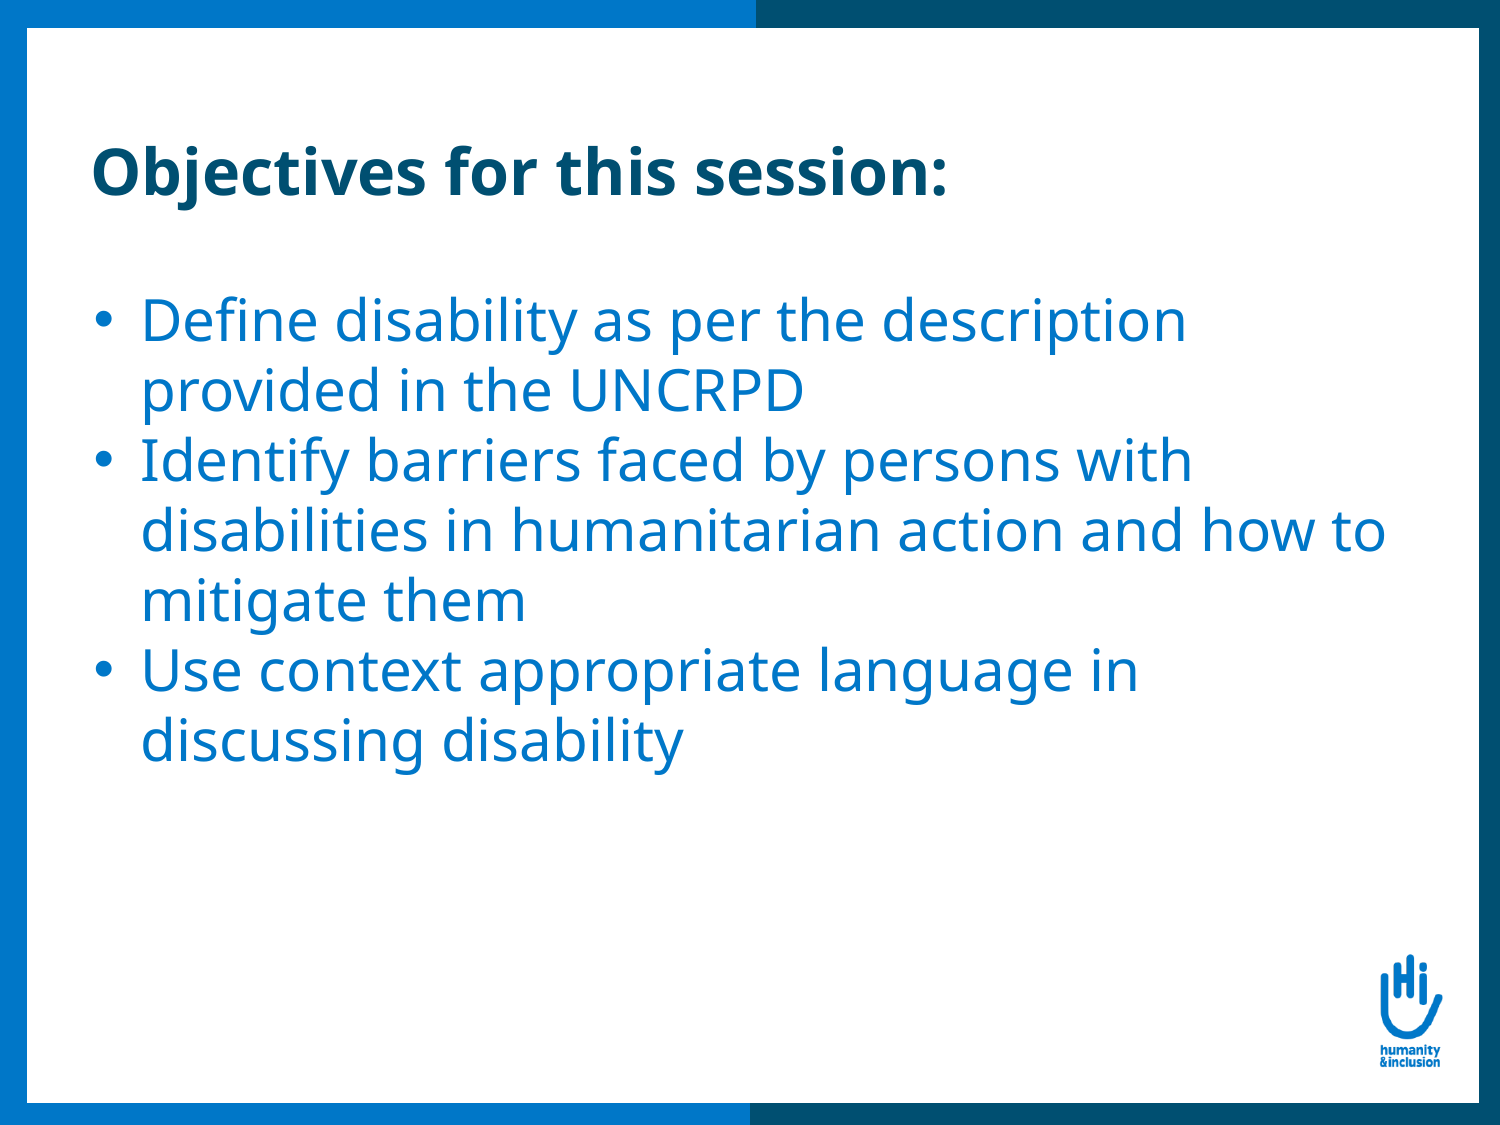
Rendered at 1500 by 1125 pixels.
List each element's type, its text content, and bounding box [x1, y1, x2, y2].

picture [1369, 942, 1451, 1078]
text_box Define disability as per the description provided in the UNCRPD Identify barriers faced by persons with disabilities in humanitarian action and how to mitigate them Use context appropriate language in discussing disability [78, 275, 1422, 851]
title Objectives for this session: [78, 80, 1420, 262]
